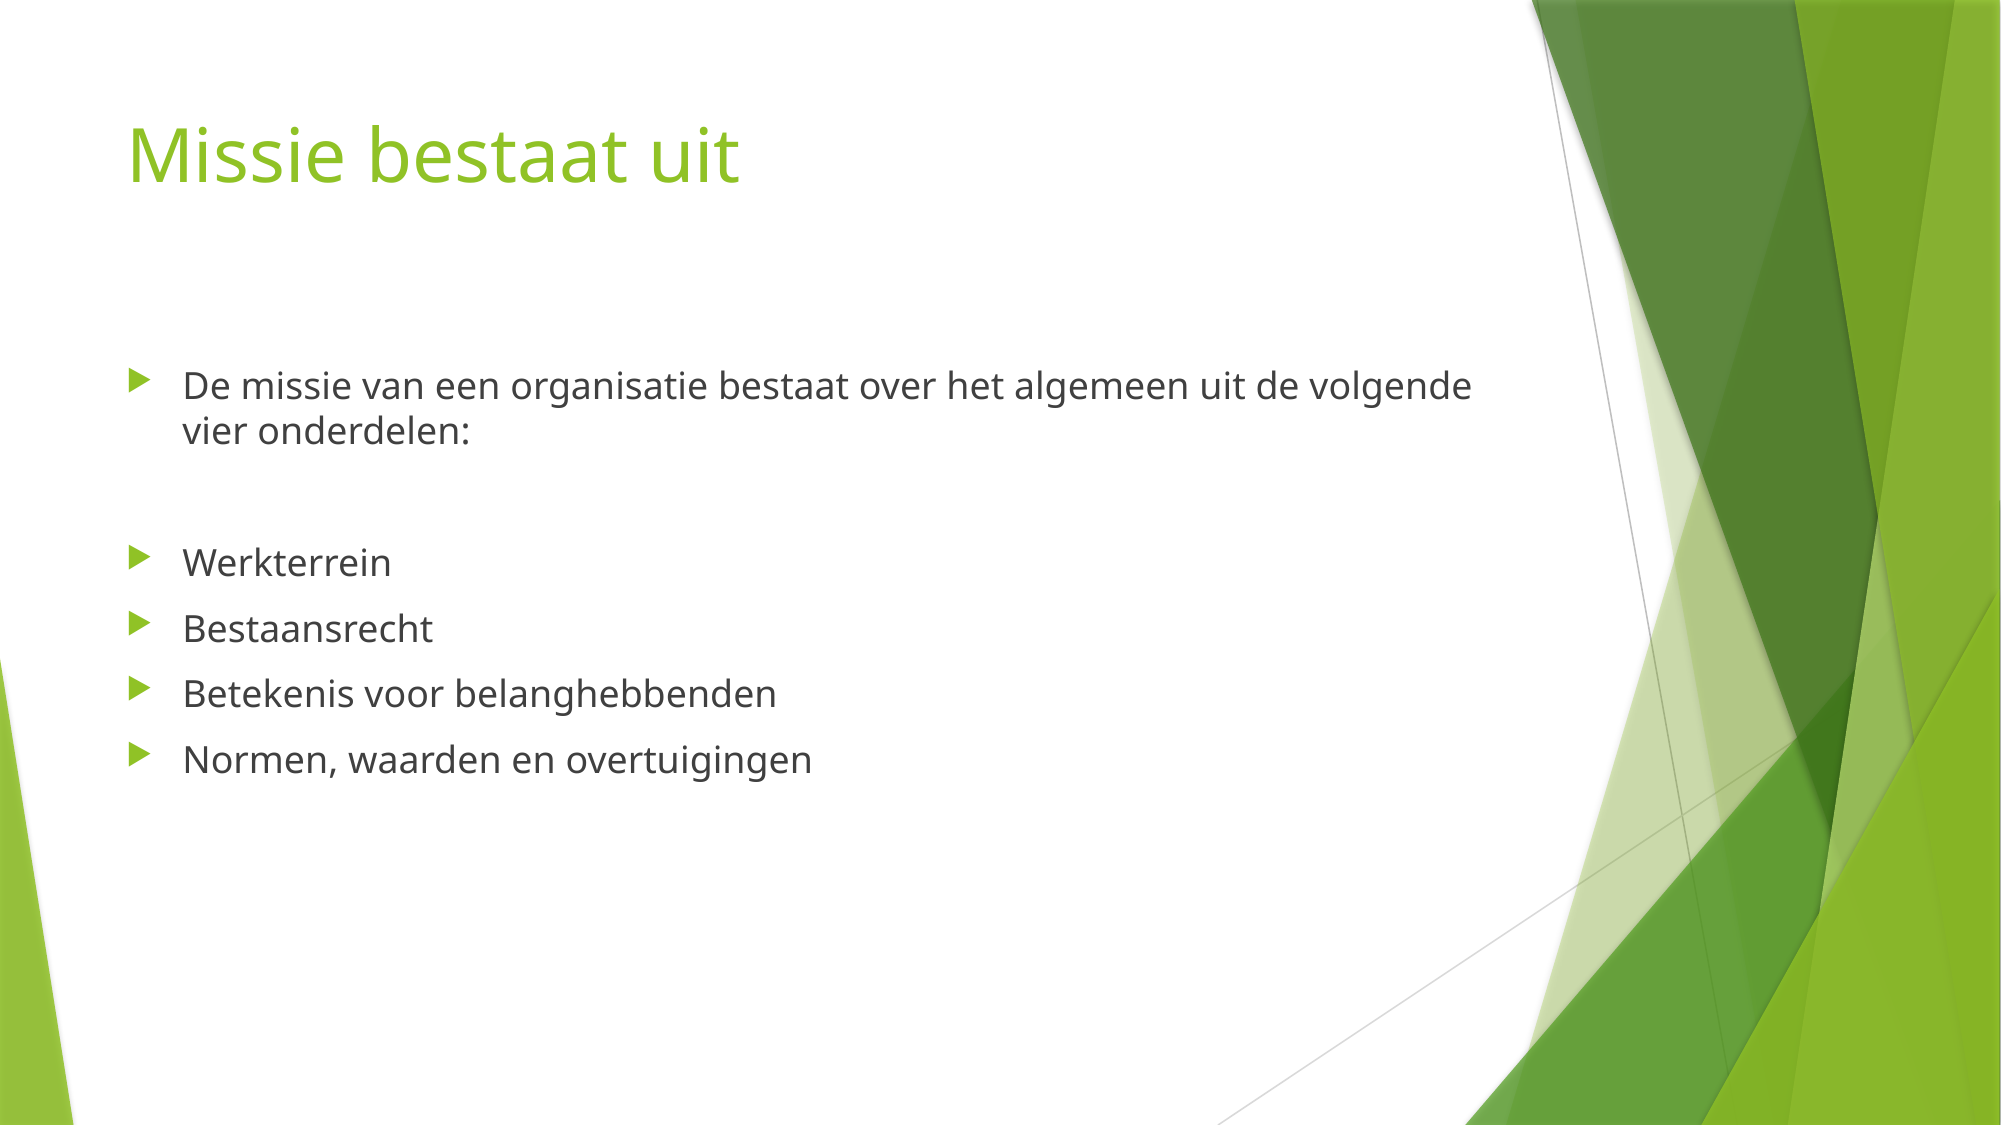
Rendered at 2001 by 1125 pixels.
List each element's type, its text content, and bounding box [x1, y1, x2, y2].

list De missie van een organisatie bestaat over het algemeen uit de volgende vier onderdelen: Werkterrein Bestaansrecht Betekenis voor belanghebbenden Normen, waarden en overtuigingen [111, 354, 1522, 992]
title Missie bestaat uit [111, 99, 1522, 317]
